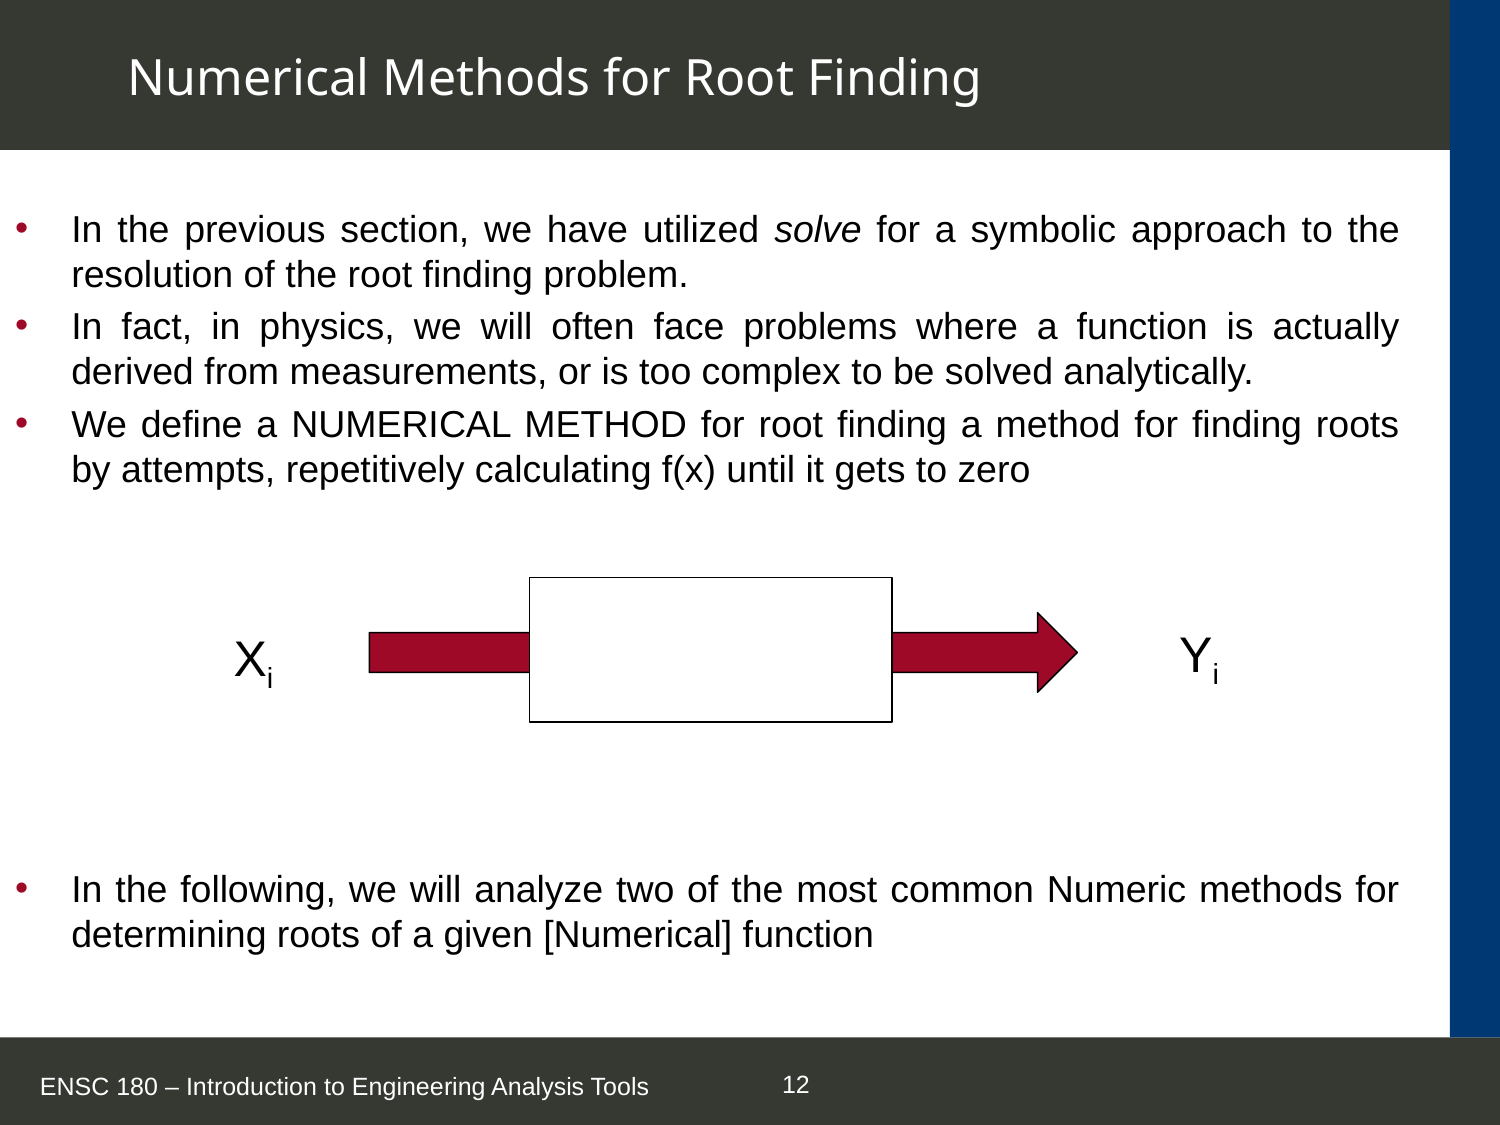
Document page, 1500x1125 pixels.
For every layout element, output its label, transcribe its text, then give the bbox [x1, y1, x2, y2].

text_box Xi [218, 618, 289, 702]
text_box [893, 612, 1078, 693]
title Numerical Methods for Root Finding [112, 37, 1451, 138]
list In the previous section, we have utilized solve for a symbolic approach to the resolution of the root finding problem. In fact, in physics, we will often face problems where a function is actually derived from measurements, or is too complex to be solved analytically. We define a NUMERICAL METHOD for root finding a method for finding roots by attempts, repetitively calculating f(x) until it gets to zero In the following, we will analyze two of the most common Numeric methods for determining roots of a given [Numerical] function [0, 149, 1416, 986]
text_box [369, 632, 529, 673]
text_box Yi [1164, 614, 1234, 698]
footer ENSC 180 – Introduction to Engineering Analysis Tools [24, 1062, 678, 1108]
